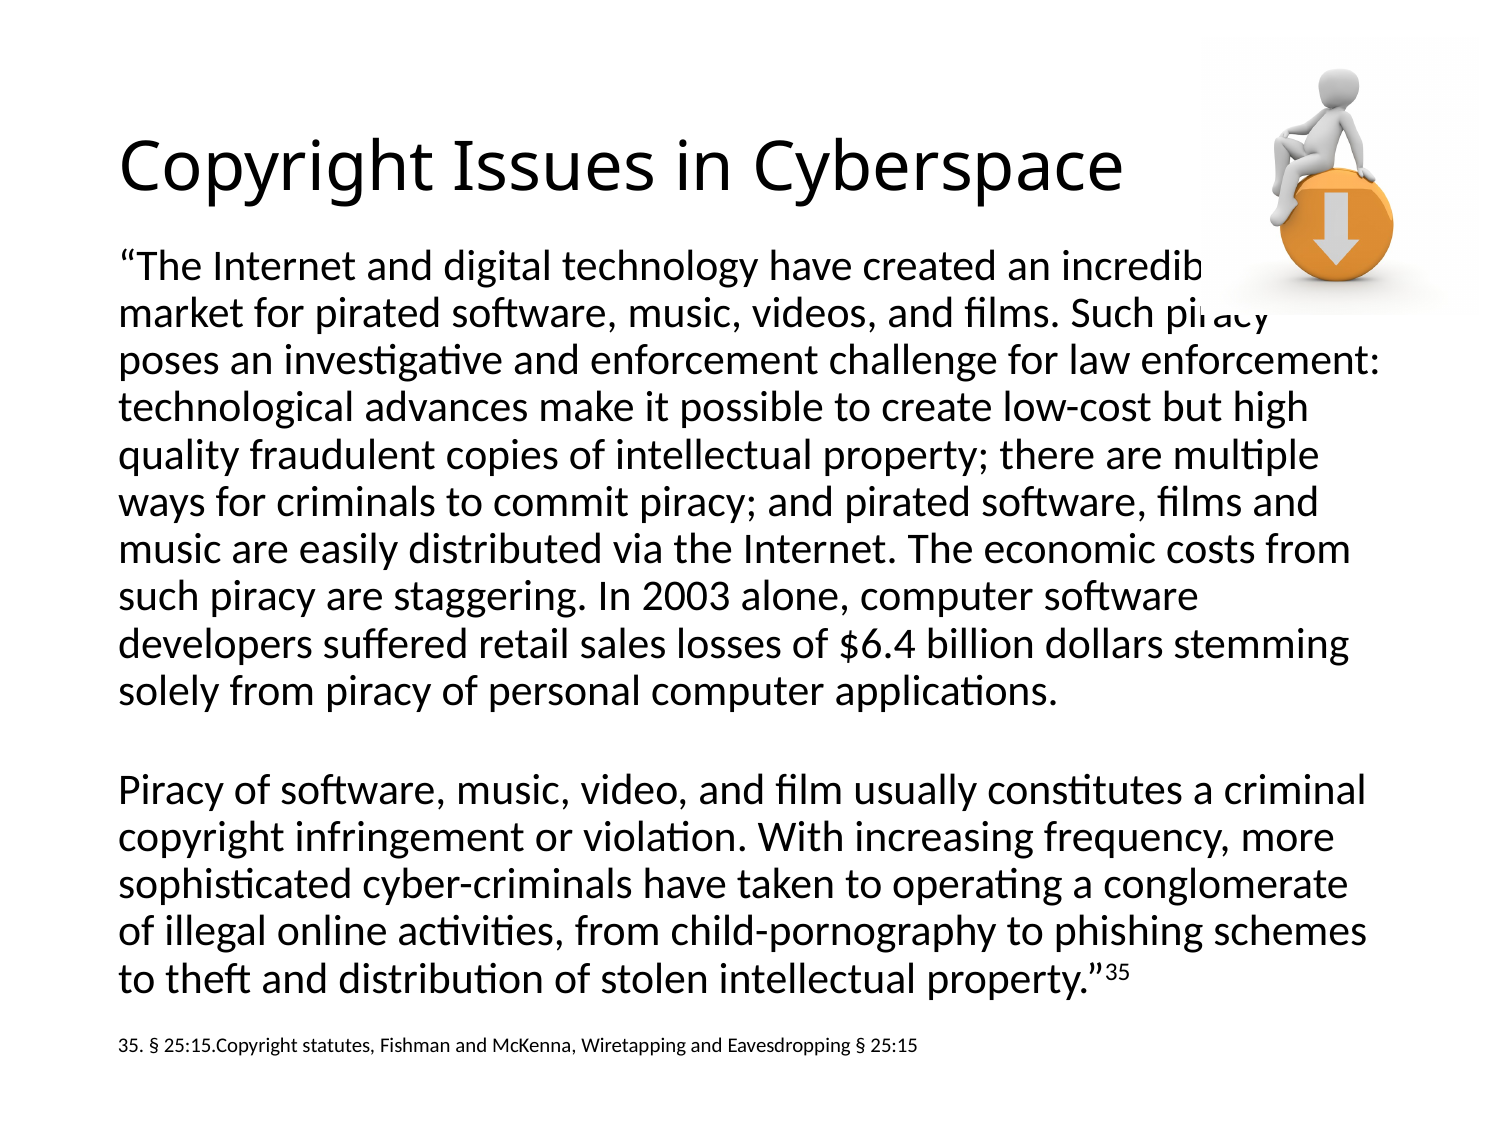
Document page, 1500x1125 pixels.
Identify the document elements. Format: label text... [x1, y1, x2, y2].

picture [1201, 37, 1479, 315]
title Copyright Issues in Cyberspace [102, 59, 1201, 234]
list “The Internet and digital technology have created an incredibly vast market for pirated software, music, videos, and films. Such piracy poses an investigative and enforcement challenge for law enforcement: technological advances make it possible to create low-cost but high quality fraudulent copies of intellectual property; there are multiple ways for criminals to commit piracy; and pirated software, films and music are easily distributed via the Internet. The economic costs from such piracy are staggering. In 2003 alone, computer software developers suffered retail sales losses of $6.4 billion dollars stemming solely from piracy of personal computer applications. Piracy of software, music, video, and film usually constitutes a criminal copyright infringement or violation. With increasing frequency, more sophisticated cyber-criminals have taken to operating a conglomerate of illegal online activities, from child-pornography to phishing schemes to theft and distribution of stolen intellectual property.”35 [102, 234, 1398, 949]
text_box 35. § 25:15.Copyright statutes, Fishman and McKenna, Wiretapping and Eavesdropping § 25:15 [103, 1024, 1303, 1090]
